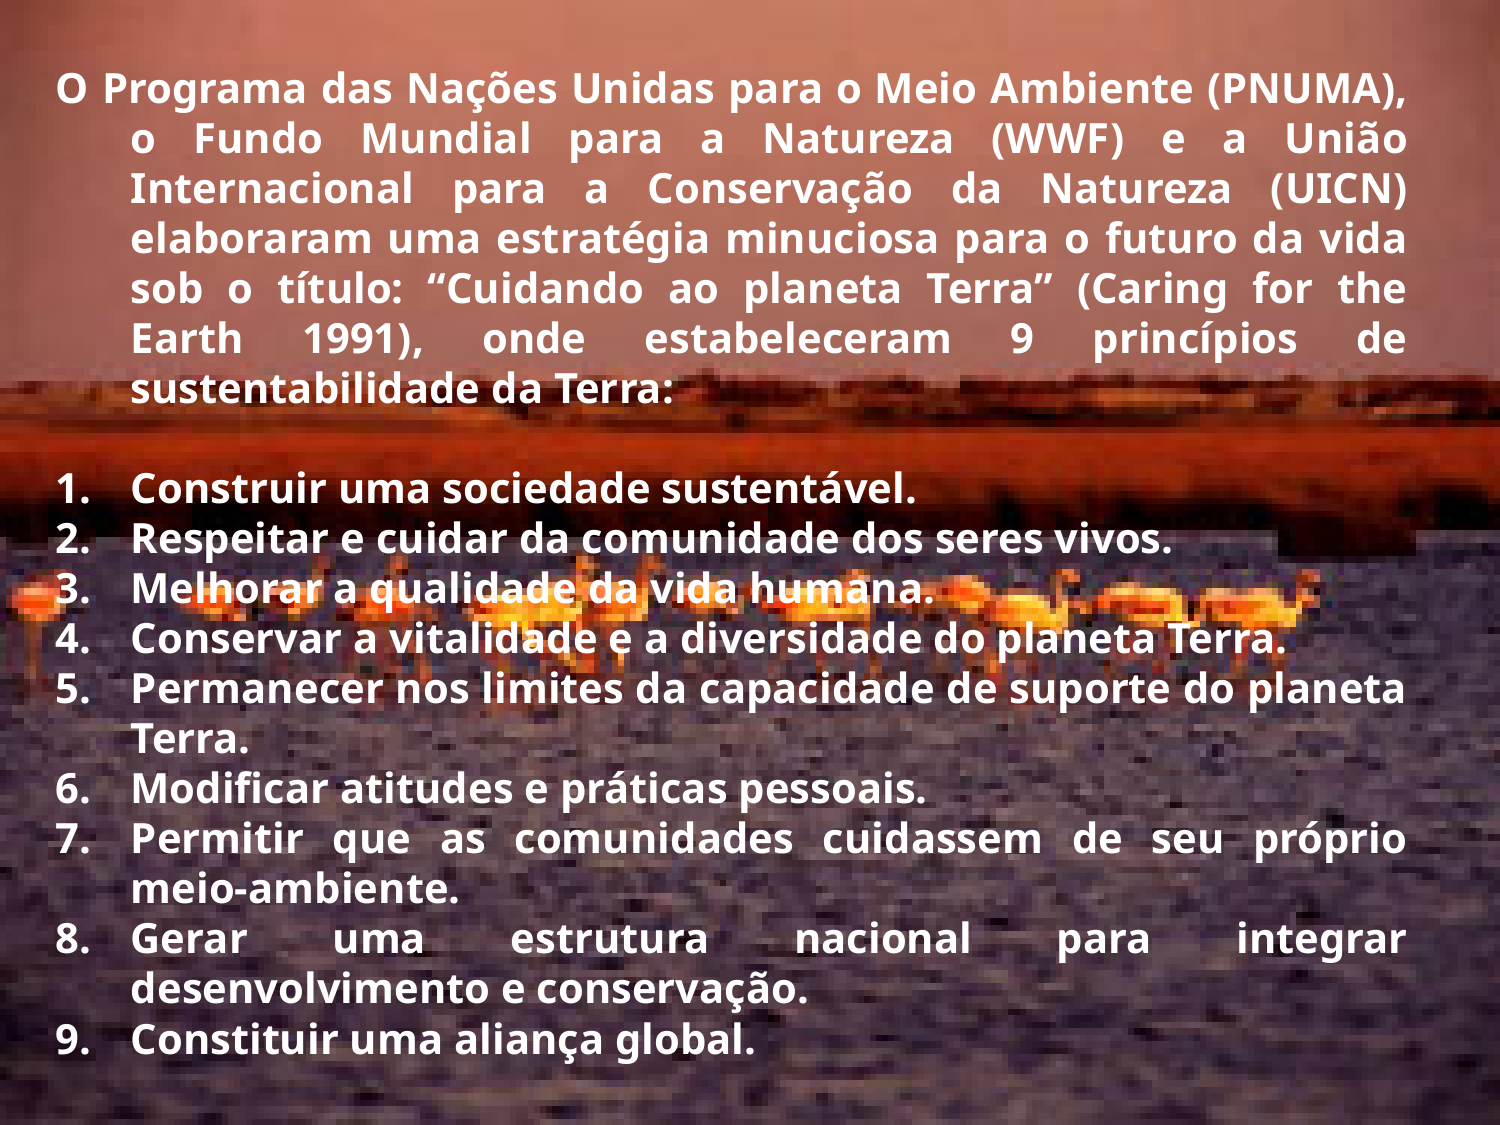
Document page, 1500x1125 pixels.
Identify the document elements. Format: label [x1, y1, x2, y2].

text_box [0, 0, 1500, 1125]
